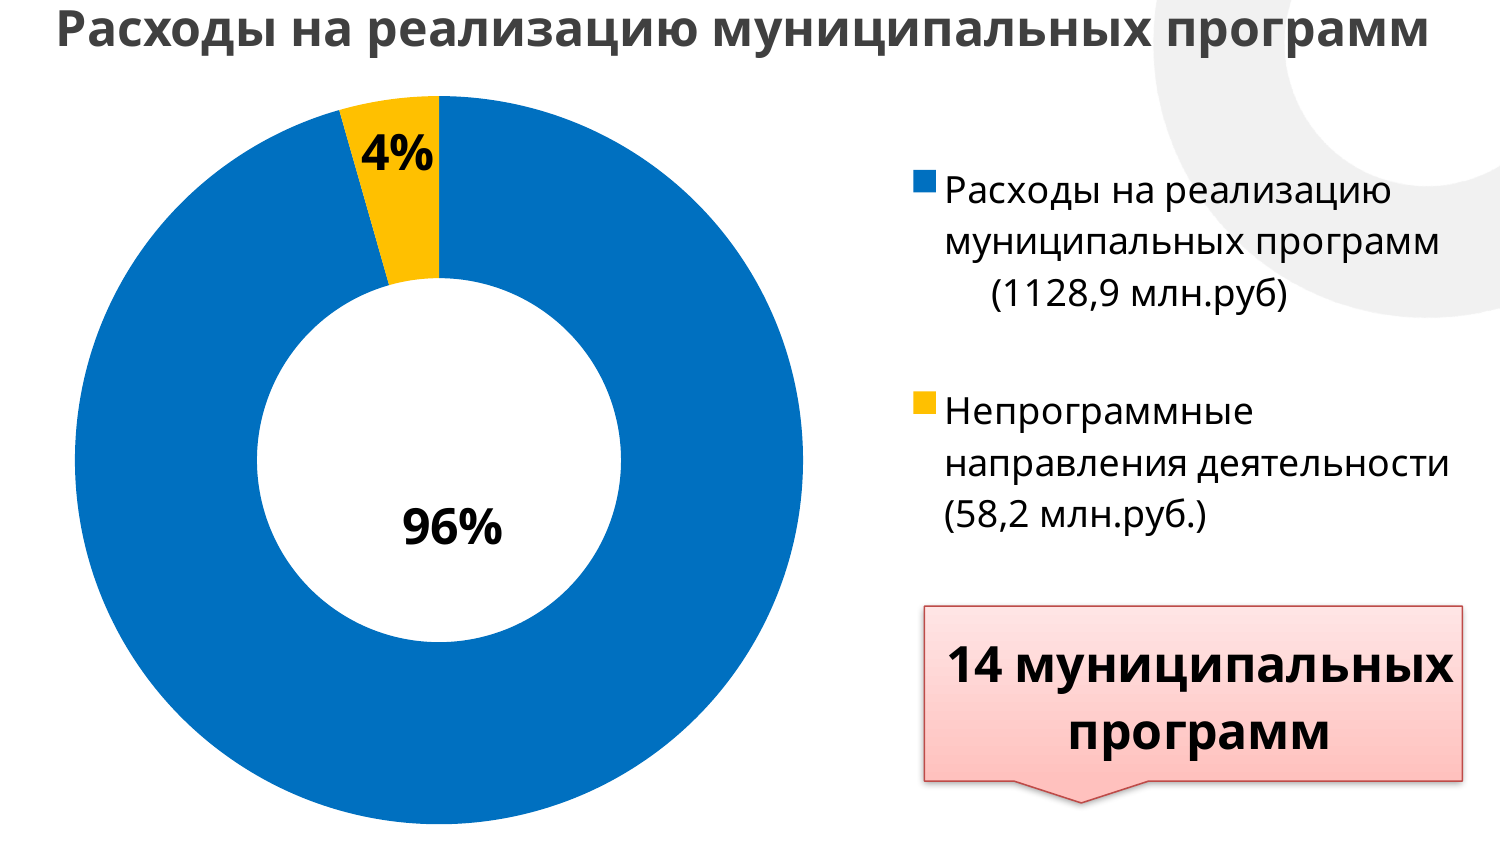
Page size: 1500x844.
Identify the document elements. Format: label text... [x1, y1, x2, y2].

picture [1152, 0, 1500, 80]
title Расходы на реализацию муниципальных программ [30, 0, 1470, 57]
chart [1, 80, 1500, 844]
